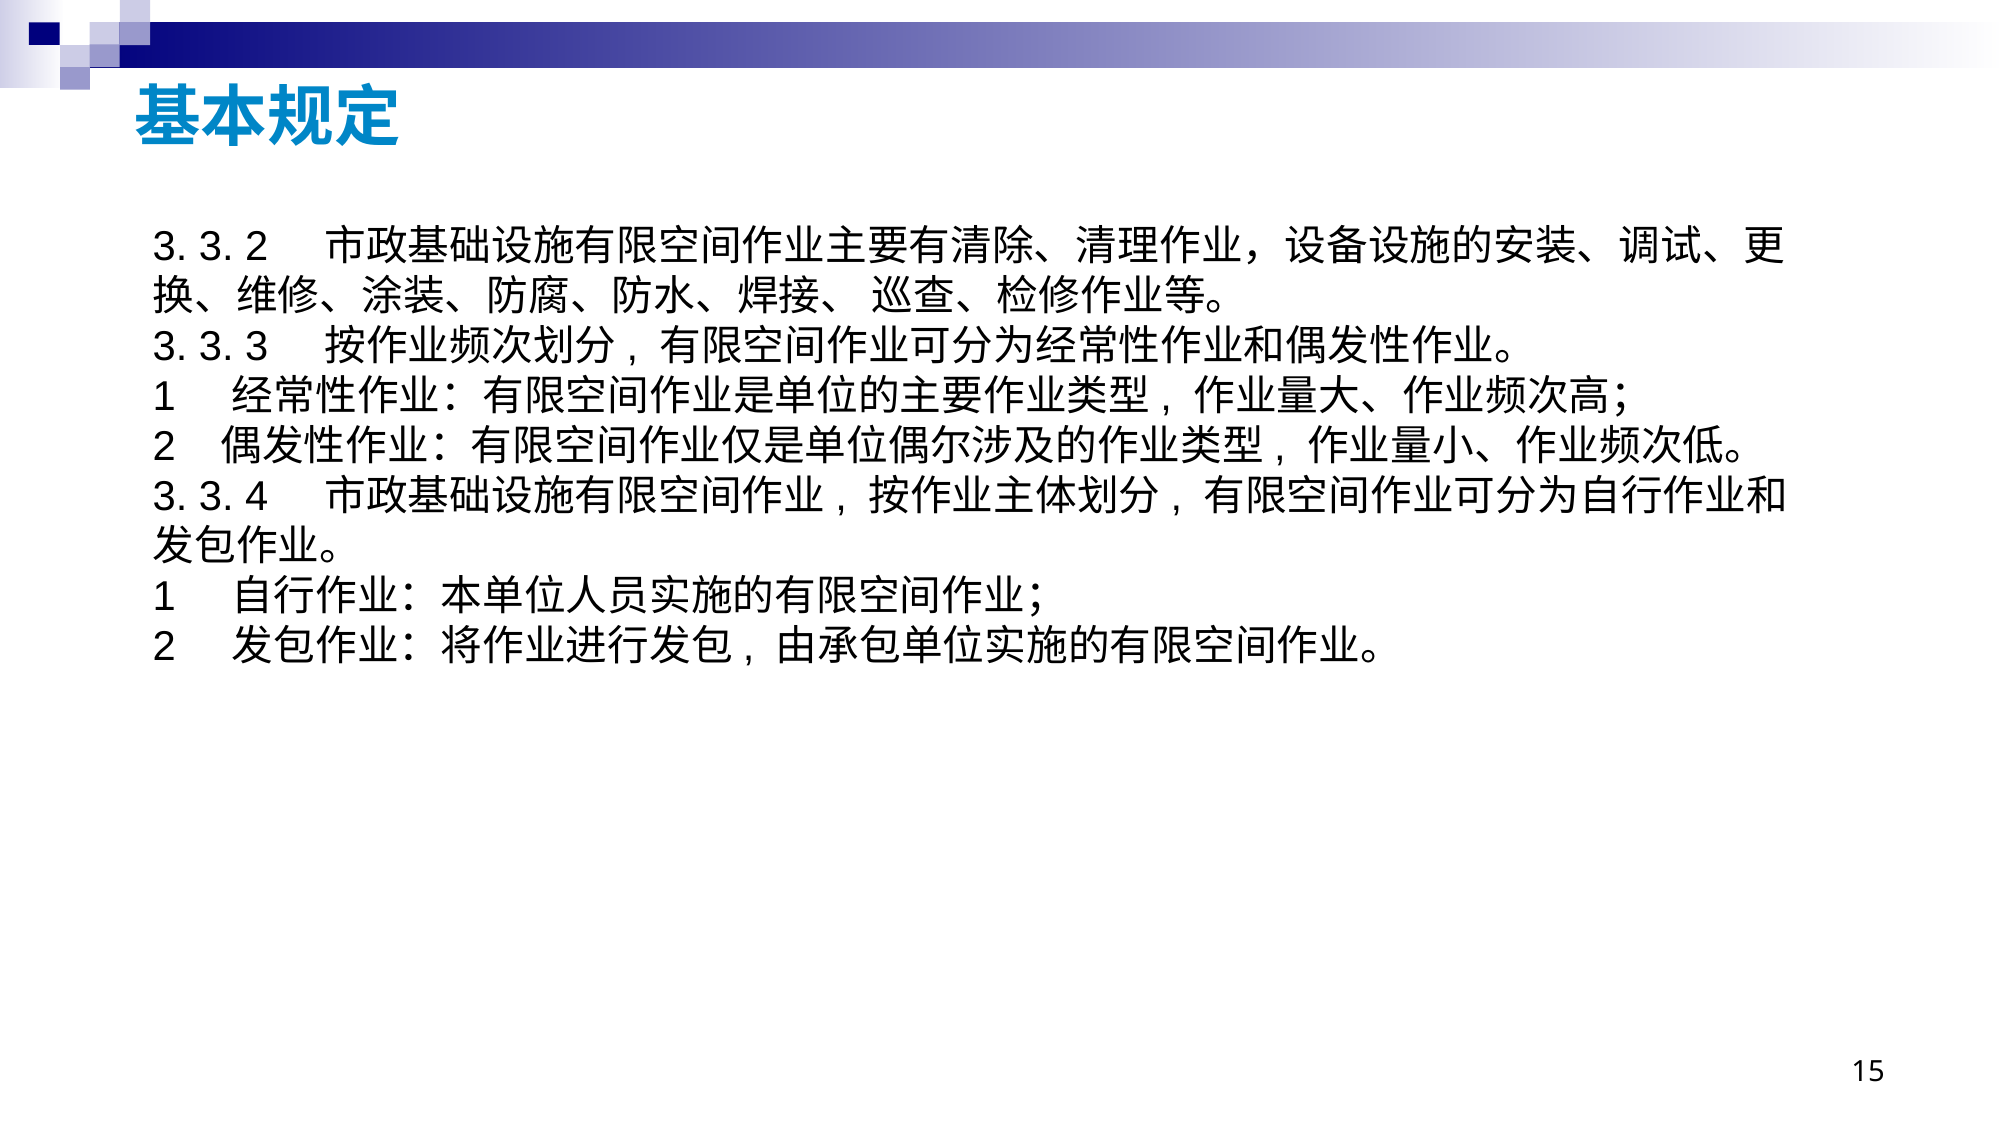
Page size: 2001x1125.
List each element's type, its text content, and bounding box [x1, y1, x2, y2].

slide_number 15 [1433, 1025, 1900, 1100]
text_box 3. 3. 2 市政基础设施有限空间作业主要有清除、清理作业，设备设施的安装、调试、更换、维修、涂装、防腐、防水、焊接、 巡查、检修作业等。 3. 3. 3 按作业频次划分, 有限空间作业可分为经常性作业和偶发性作业。 1 经常性作业：有限空间作业是单位的主要作业类型, 作业量大、作业频次高； 2 偶发性作业：有限空间作业仅是单位偶尔涉及的作业类型, 作业量小、作业频次低。 3. 3. 4 市政基础设施有限空间作业, 按作业主体划分, 有限空间作业可分为自行作业和发包作业。 1 自行作业：本单位人员实施的有限空间作业； 2 发包作业：将作业进行发包, 由承包单位实施的有限空间作业。 [137, 211, 1839, 676]
title 基本规定 [90, 66, 446, 162]
